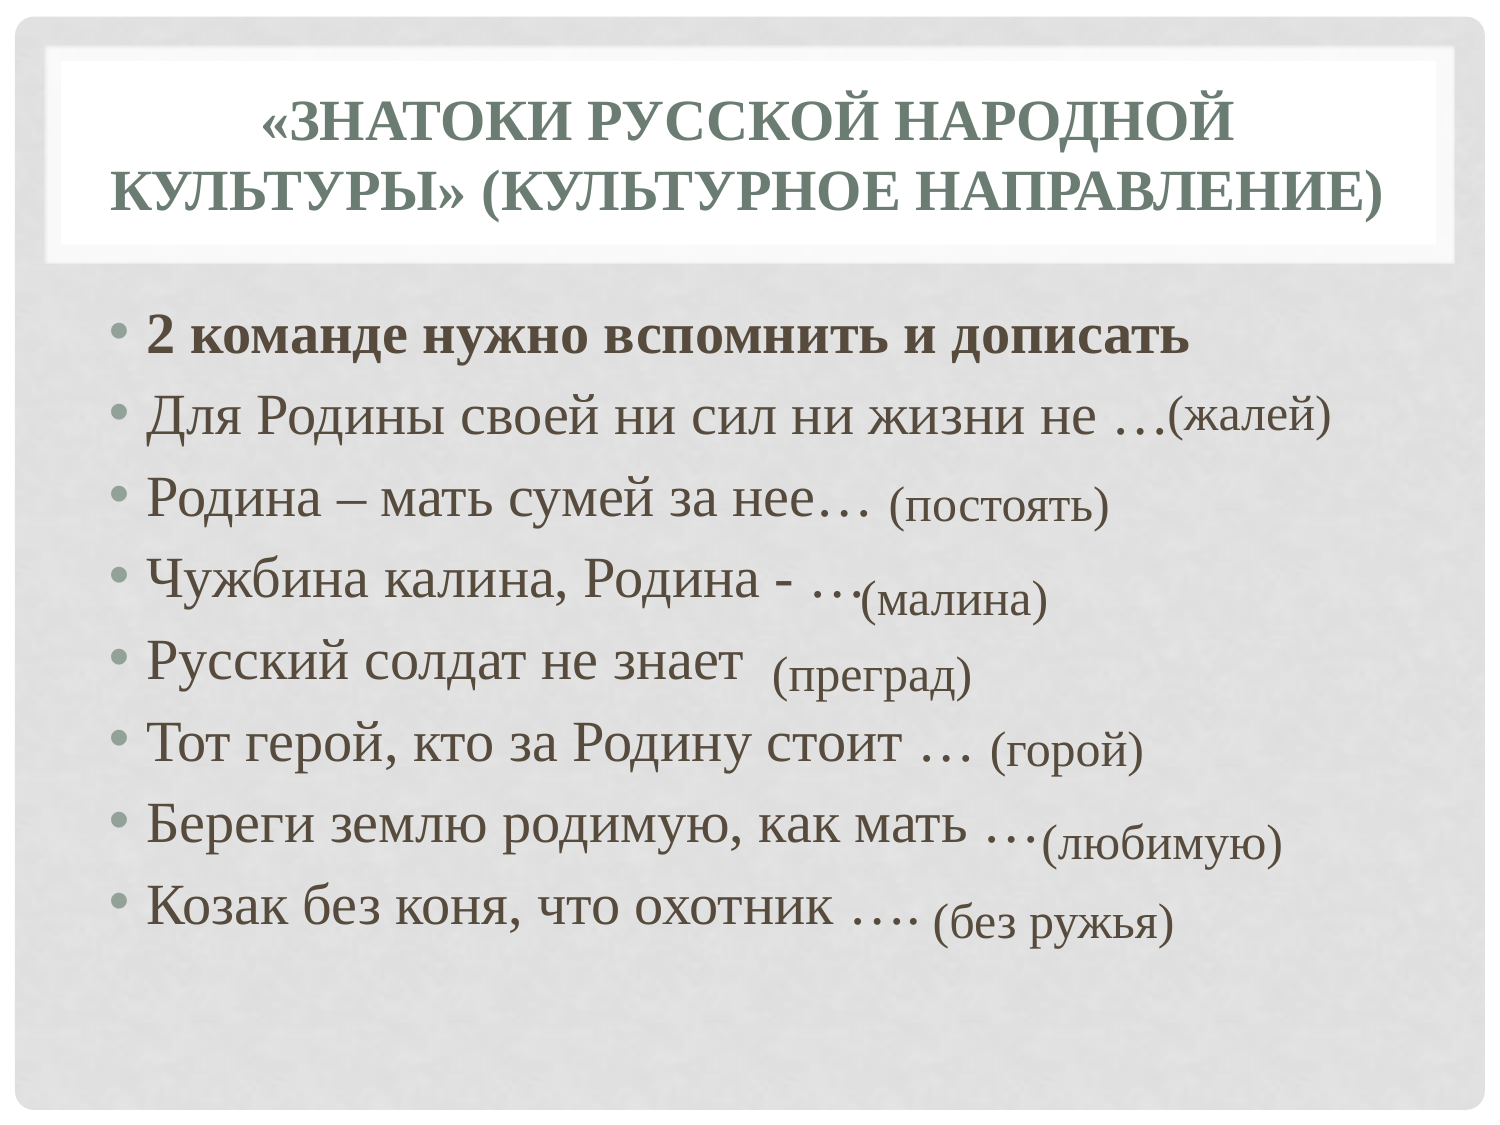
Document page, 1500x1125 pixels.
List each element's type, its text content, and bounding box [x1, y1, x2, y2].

text_box (малина) [845, 557, 1064, 633]
text_box (постоять) [873, 463, 1126, 539]
text_box (преград) [757, 633, 988, 709]
text_box (любимую) [1026, 802, 1299, 877]
text_box (без ружья) [917, 881, 1190, 957]
text_box (жалей) [1152, 373, 1347, 449]
list 2 команде нужно вспомнить и дописать Для Родины своей ни сил ни жизни не … Родина – мать сумей за нее… Чужбина калина, Родина - … Русский солдат не знает Тот герой, кто за Родину стоит … Береги землю родимую, как мать … Козак без коня, что охотник …. [75, 287, 1425, 1005]
title «Знатоки русской народной культуры» (Культурное направление) [69, 66, 1425, 238]
text_box (горой) [975, 709, 1160, 784]
